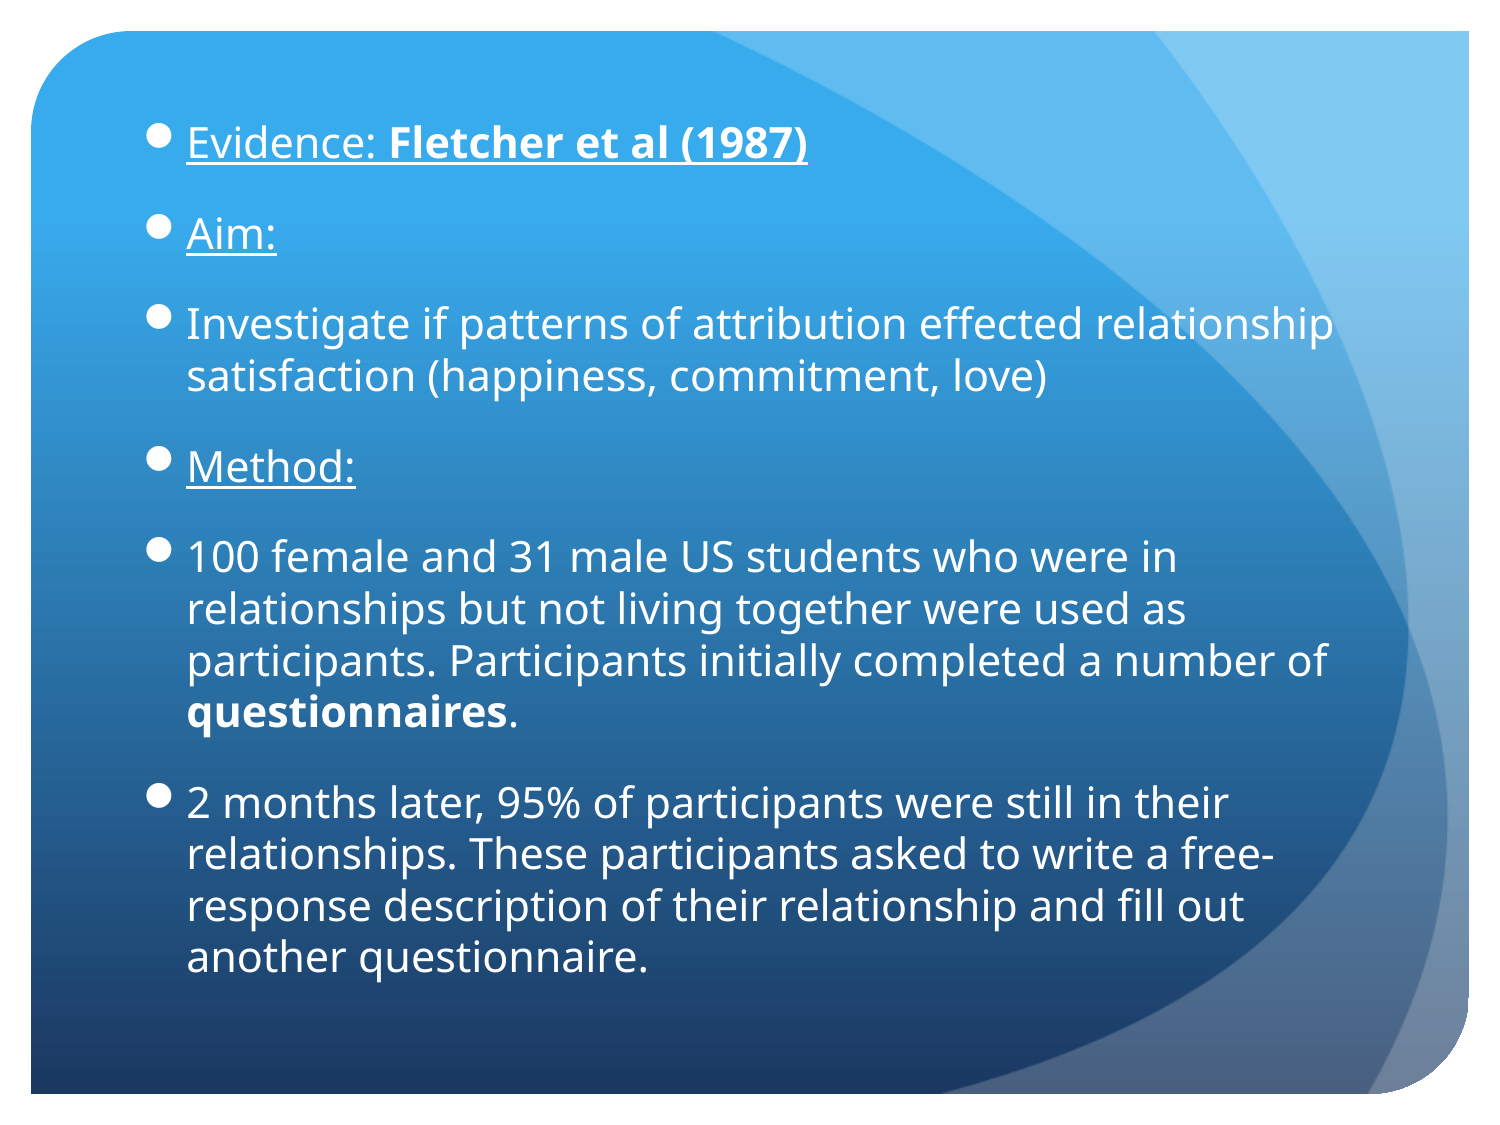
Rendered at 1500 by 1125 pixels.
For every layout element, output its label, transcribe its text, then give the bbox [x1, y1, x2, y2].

list Evidence: Fletcher et al (1987) Aim: Investigate if patterns of attribution effected relationship satisfaction (happiness, commitment, love) Method: 100 female and 31 male US students who were in relationships but not living together were used as participants. Participants initially completed a number of questionnaires. 2 months later, 95% of participants were still in their relationships. These participants asked to write a free-response description of their relationship and fill out another questionnaire. [127, 108, 1372, 991]
picture [24, 30, 1473, 1094]
